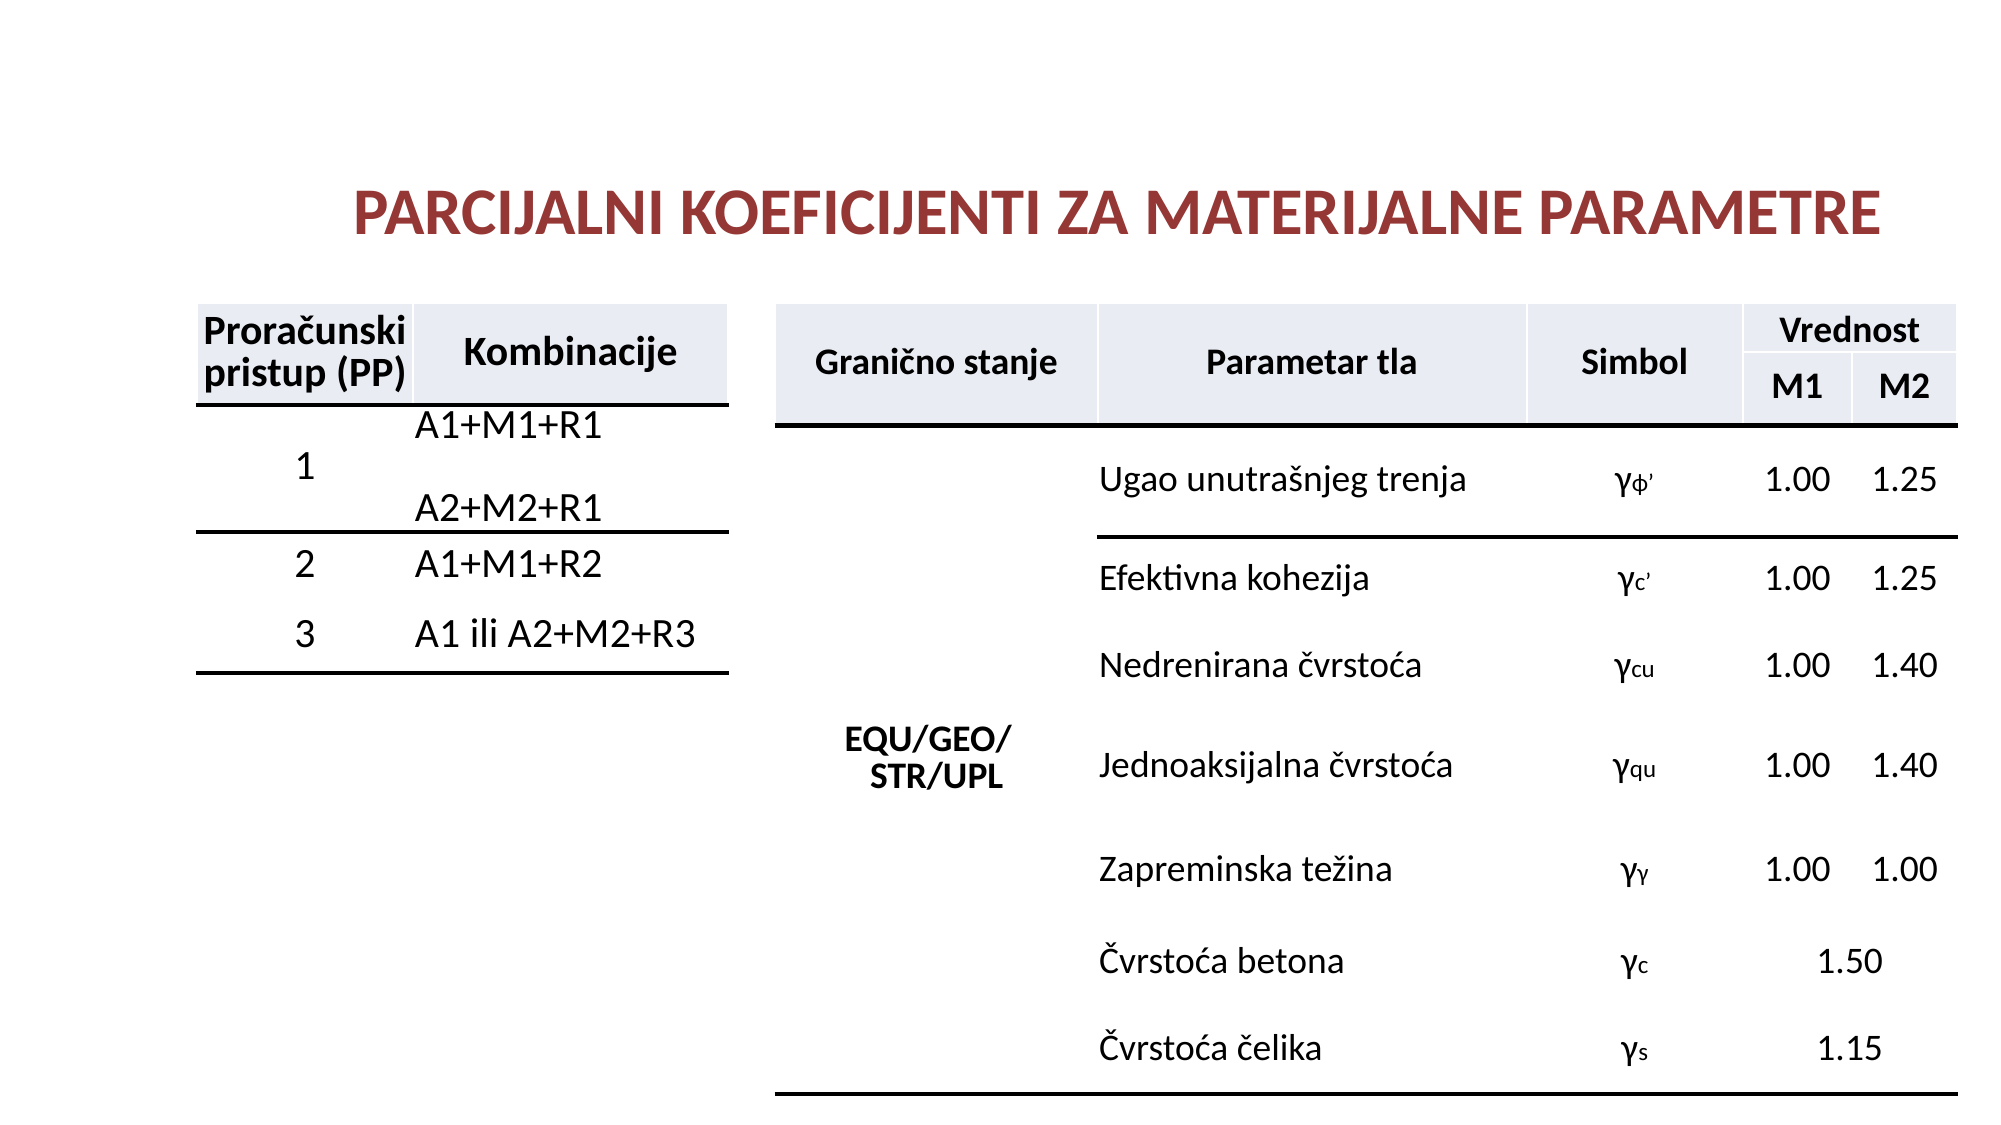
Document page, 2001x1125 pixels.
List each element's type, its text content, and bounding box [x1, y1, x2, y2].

table_cell Efektivna kohezija [1099, 539, 1526, 623]
table_cell γs [1528, 1007, 1742, 1092]
table_cell γc’ [1528, 539, 1742, 623]
table_cell Čvrstoća betona [1099, 920, 1526, 1006]
table_cell Ugao unutrašnjeg trenja [1099, 428, 1526, 535]
table_cell 1.40 [1853, 712, 1956, 822]
table_cell Jednoaksijalna čvrstoća [1099, 712, 1526, 822]
table_cell 3 [198, 602, 412, 671]
table_cell 1 [198, 407, 412, 530]
table_cell Nedrenirana čvrstoća [1099, 625, 1526, 710]
table_cell 1.00 [1853, 823, 1956, 918]
table_cell Čvrstoća čelika [1099, 1007, 1526, 1092]
table_cell γc [1528, 920, 1742, 1006]
table_cell γγ [1528, 823, 1742, 918]
table_cell EQU/GEO/ STR/UPL [776, 428, 1097, 1092]
table_cell M1 [1744, 353, 1851, 423]
table_cell A1 ili A2+M2+R3 [414, 602, 727, 671]
table_cell 1.00 [1744, 625, 1851, 710]
table_cell 1.00 [1744, 823, 1851, 918]
table_header Simbol [1528, 304, 1742, 423]
table_cell 1.25 [1853, 428, 1956, 535]
table_cell γqu [1528, 712, 1742, 822]
table_cell A1+M1+R2 [414, 534, 727, 600]
table_header Parametar tla [1099, 304, 1526, 423]
table_cell M2 [1853, 353, 1956, 423]
table_cell γcu [1528, 625, 1742, 710]
table_cell 1.40 [1853, 625, 1956, 710]
table_cell 1.00 [1744, 712, 1851, 822]
table_cell 1.15 [1744, 1007, 1956, 1092]
table_cell Zapreminska težina [1099, 823, 1526, 918]
table_cell 1.50 [1744, 920, 1956, 1006]
table_header Proračunski pristup (PP) [198, 304, 412, 403]
table_header Kombinacije [414, 304, 727, 403]
text_box PARCIJALNI KOEFICIJENTI ZA MATERIJALNE PARAMETRE [279, 160, 1957, 256]
table_cell γϕ’ [1528, 428, 1742, 535]
table_header Vrednost [1744, 304, 1956, 351]
table_cell 1.25 [1853, 539, 1956, 623]
table_cell 1.00 [1744, 428, 1851, 535]
table_cell 2 [198, 534, 412, 600]
table_header Granično stanje [776, 304, 1097, 423]
table_cell A1+M1+R1 A2+M2+R1 [414, 407, 727, 530]
table_cell 1.00 [1744, 539, 1851, 623]
